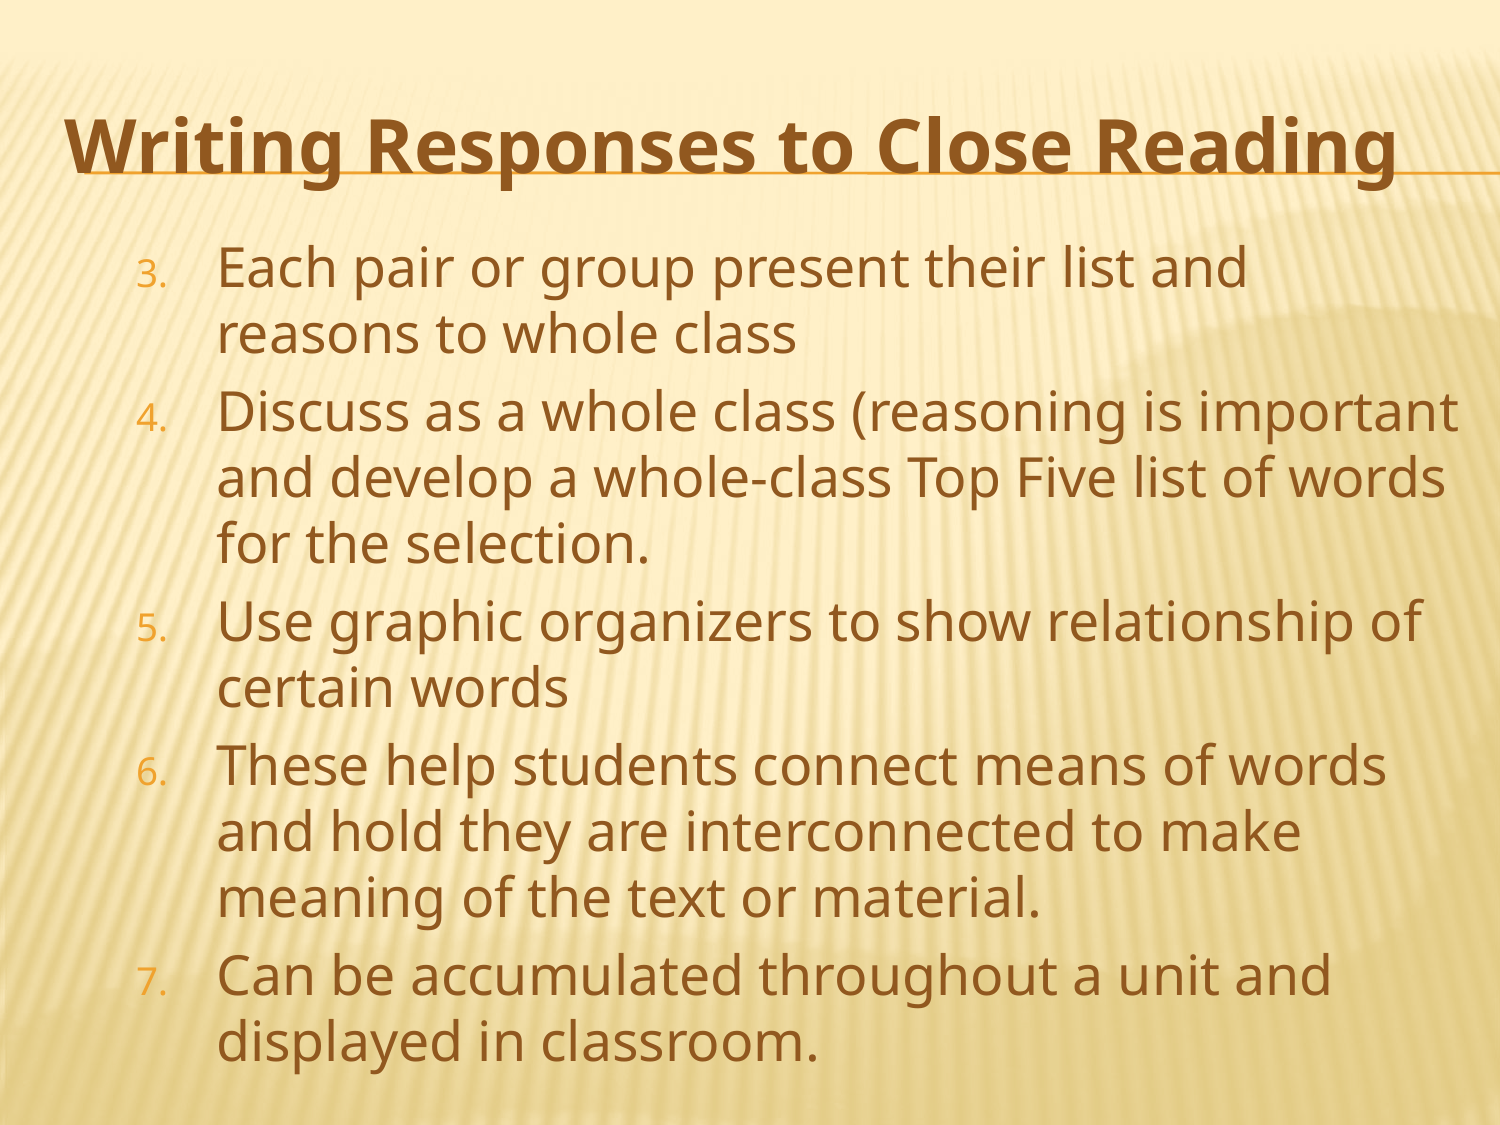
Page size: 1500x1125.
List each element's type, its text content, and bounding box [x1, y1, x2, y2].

list Each pair or group present their list and reasons to whole class Discuss as a whole class (reasoning is important and develop a whole-class Top Five list of words for the selection. Use graphic organizers to show relationship of certain words These help students connect means of words and hold they are interconnected to make meaning of the text or material. Can be accumulated throughout a unit and displayed in classroom. [50, 224, 1475, 1088]
title Writing Responses to Close Reading [50, 75, 1475, 213]
